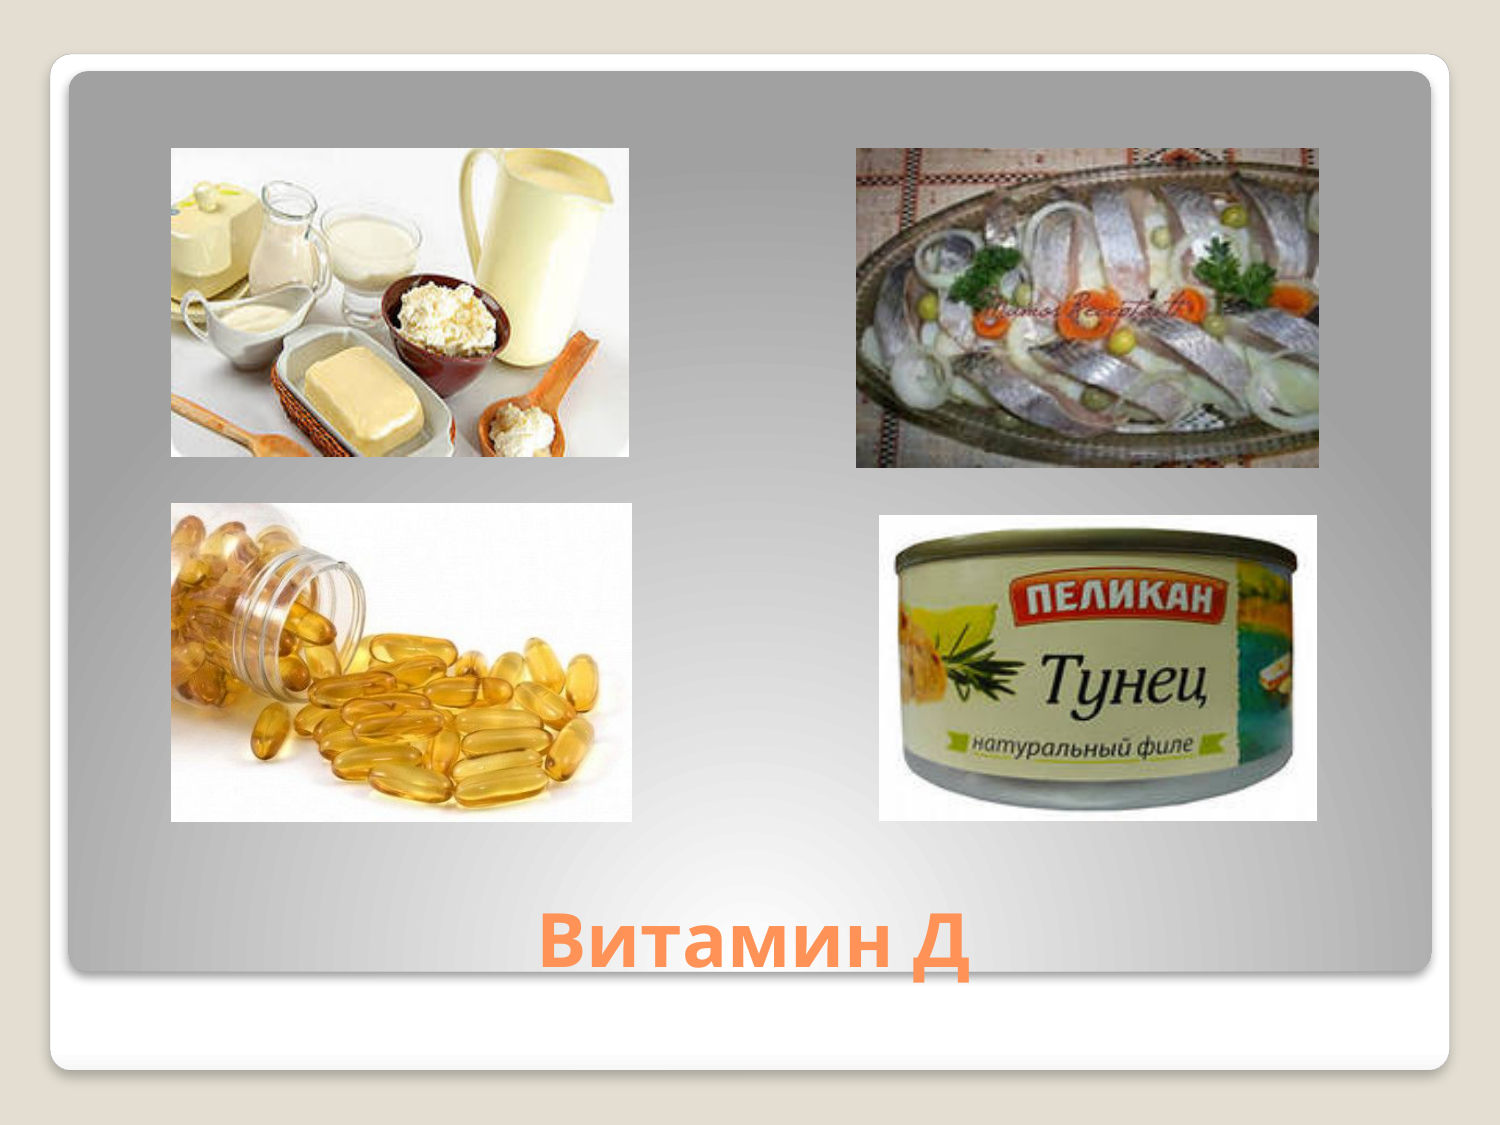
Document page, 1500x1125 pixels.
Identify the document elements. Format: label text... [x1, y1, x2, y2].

picture [879, 514, 1318, 821]
title Витамин Д [82, 817, 1425, 991]
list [170, 148, 630, 457]
picture [170, 503, 633, 822]
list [855, 148, 1319, 468]
